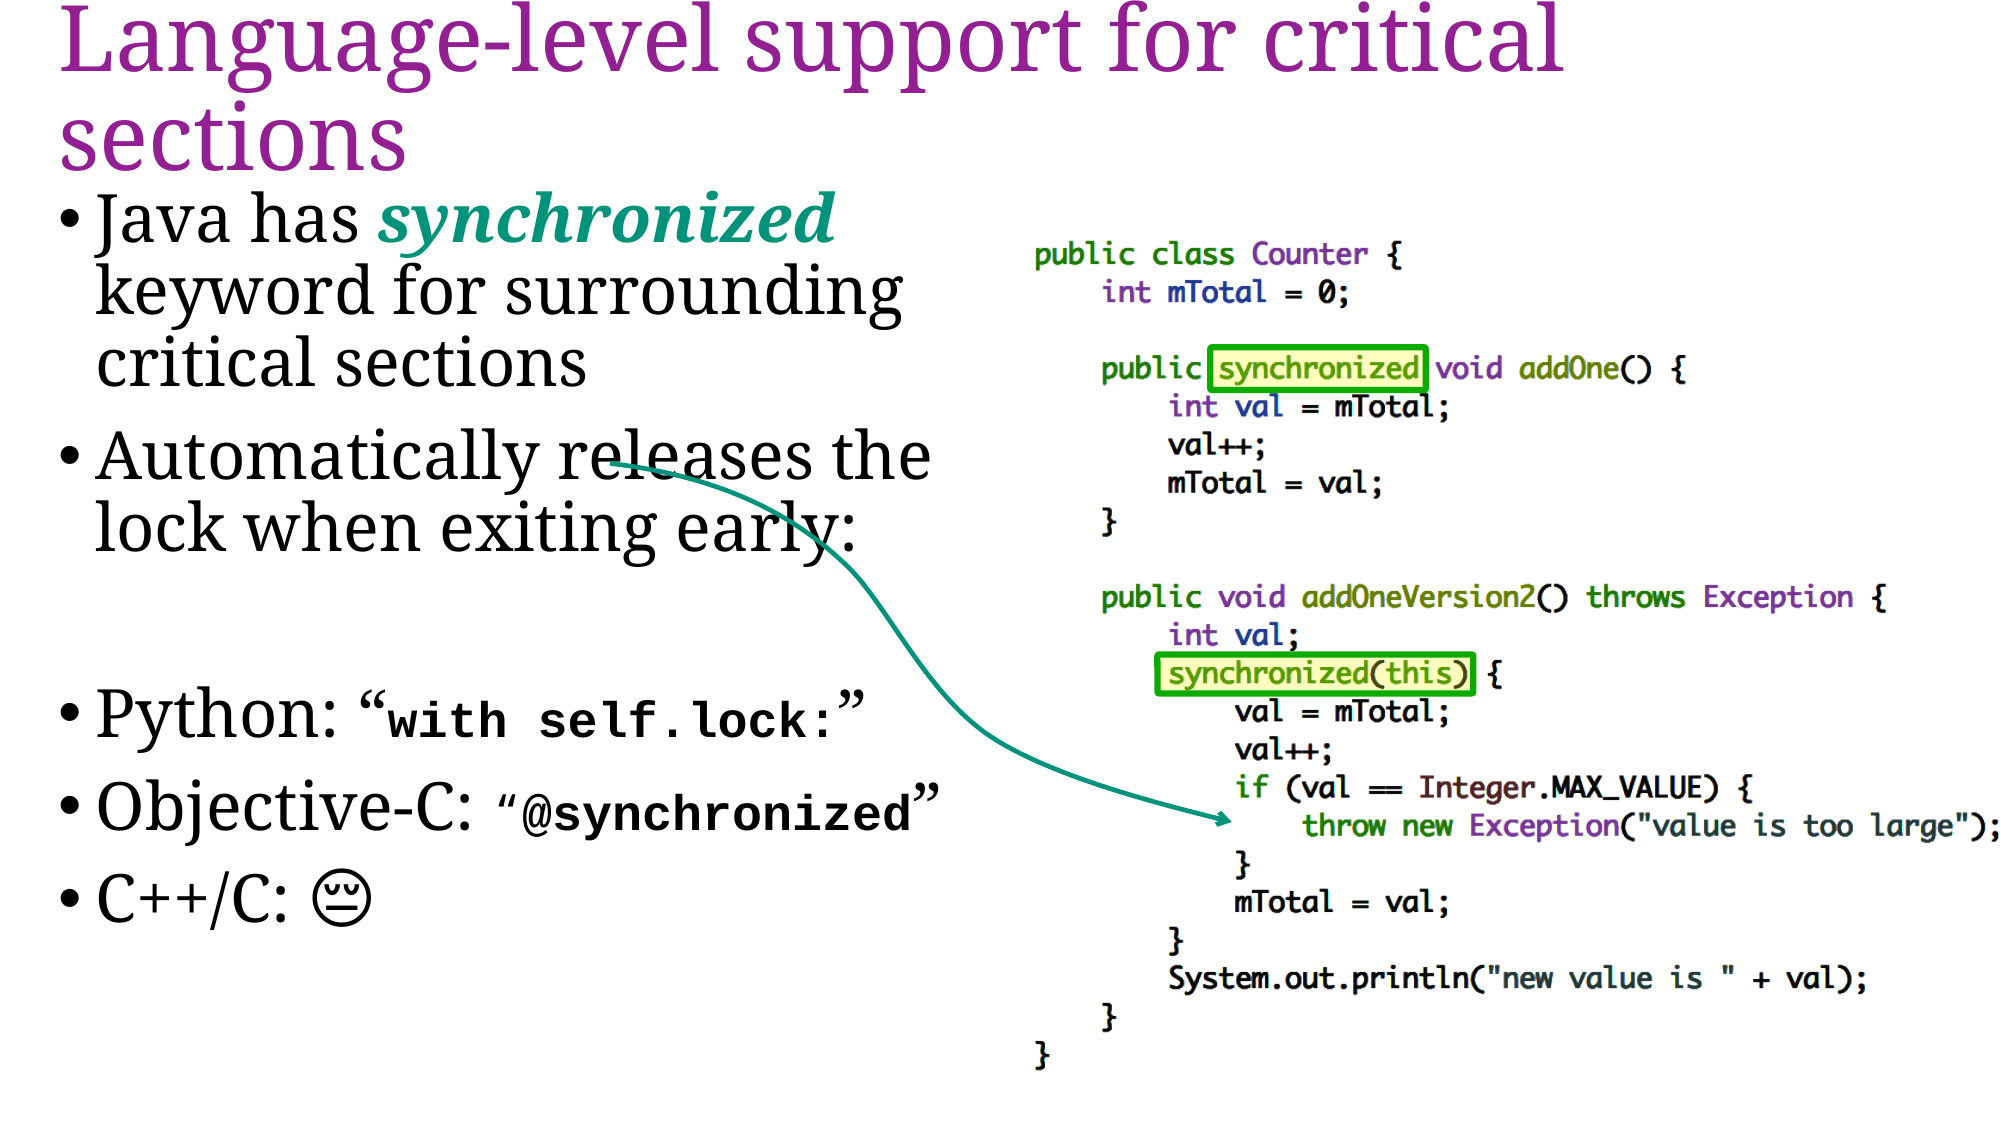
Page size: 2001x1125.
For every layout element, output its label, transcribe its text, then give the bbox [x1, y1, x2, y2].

list Java has synchronized keyword for surrounding critical sections Automatically releases the lock when exiting early: Python: “with self.lock:” Objective-C: “@synchronized” C++/C: 😔 [43, 177, 988, 1101]
title Language-level support for critical sections [43, 25, 1953, 158]
text_box [609, 462, 1025, 757]
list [1025, 237, 2000, 1079]
